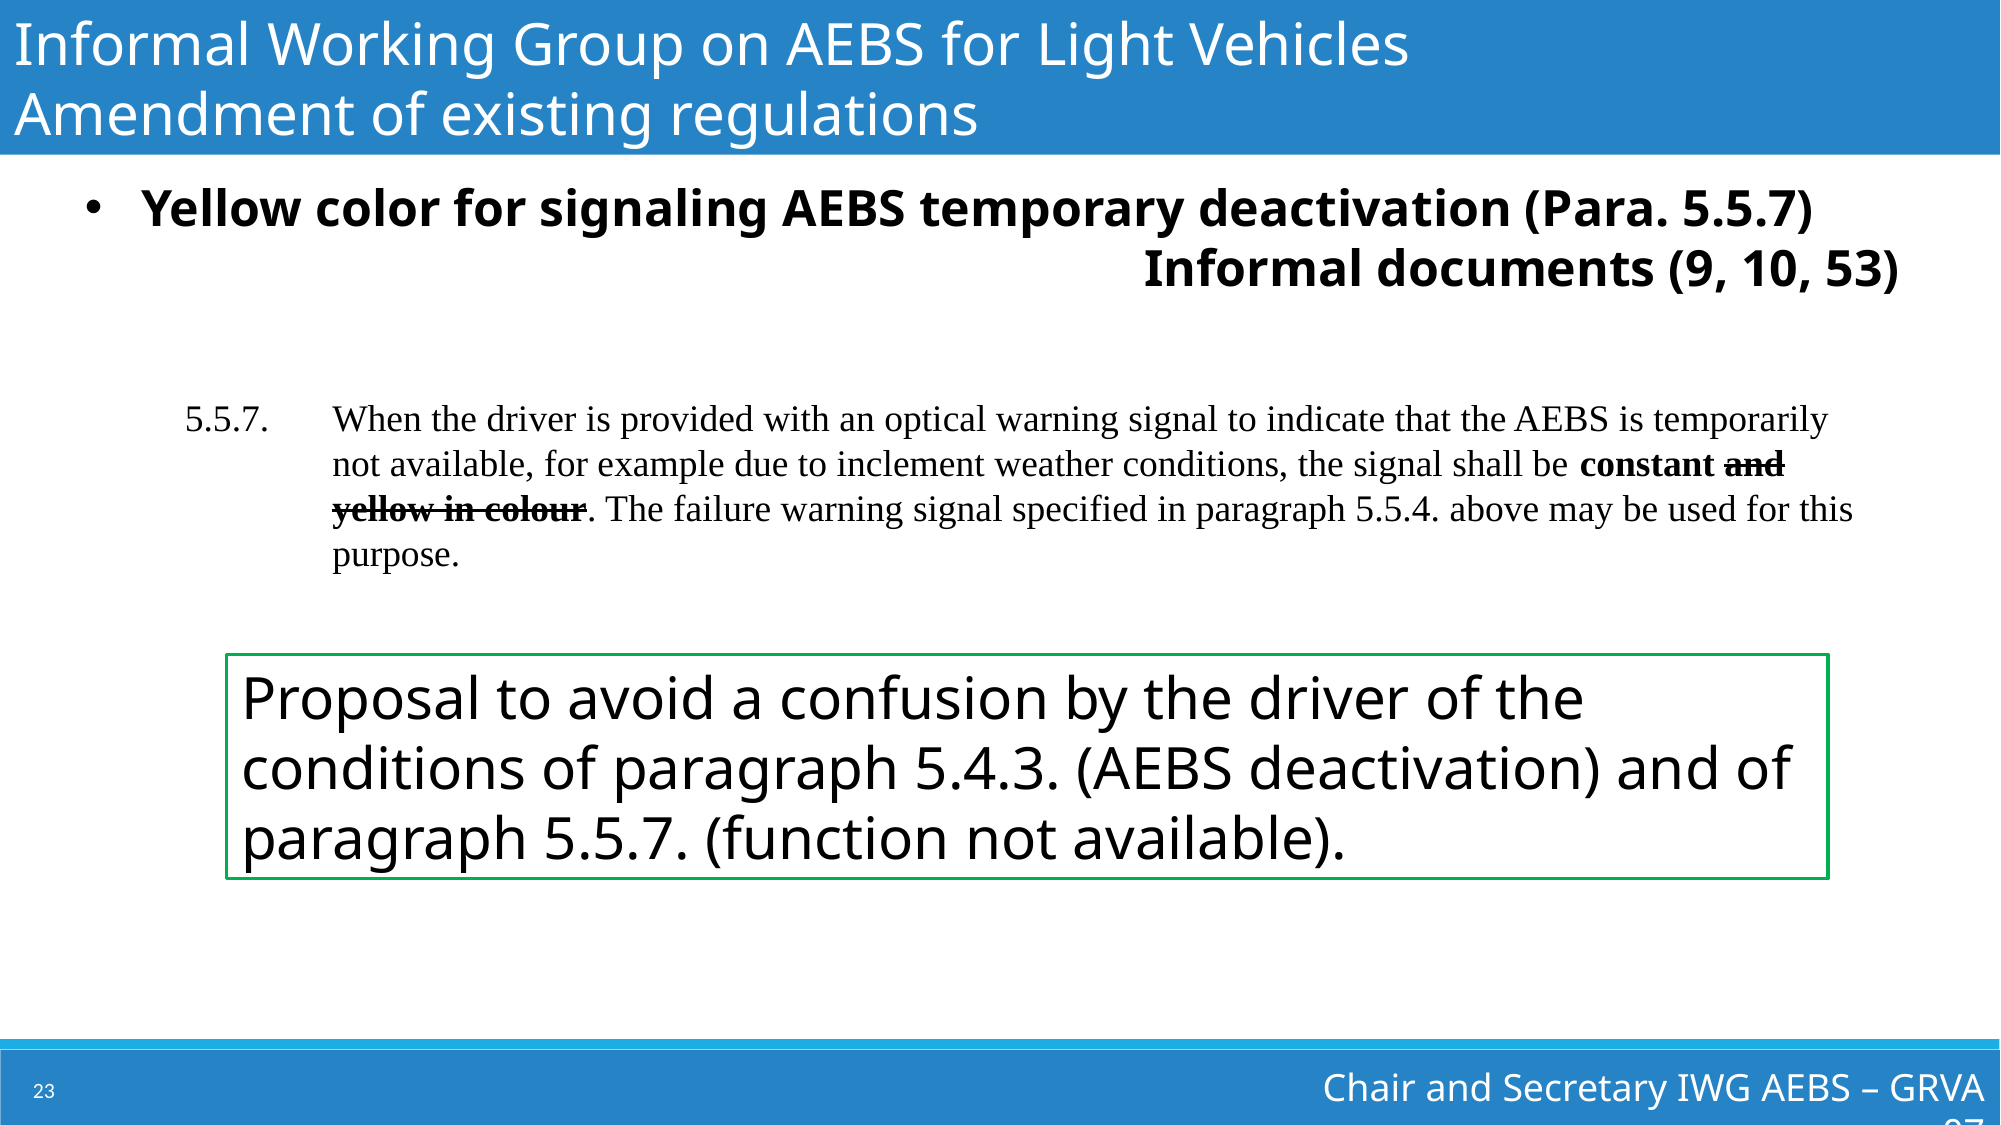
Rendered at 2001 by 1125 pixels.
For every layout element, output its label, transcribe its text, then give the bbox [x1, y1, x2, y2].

text_box 5.5.7. When the driver is provided with an optical warning signal to indicate that the AEBS is temporarily not available, for example due to inclement weather conditions, the signal shall be constant and yellow in colour. The failure warning signal specified in paragraph 5.5.4. above may be used for this purpose. [170, 386, 1885, 582]
text_box Proposal to avoid a confusion by the driver of the conditions of paragraph 5.4.3. (AEBS deactivation) and of paragraph 5.5.7. (function not available). [226, 654, 1829, 879]
text_box Yellow color for signaling AEBS temporary deactivation (Para. 5.5.7) Informal documents (9, 10, 53) [69, 169, 1971, 304]
slide_number 23 [0, 1059, 70, 1120]
text_box Chair and Secretary IWG AEBS – GRVA 07 [1263, 1056, 2000, 1125]
text_box Informal Working Group on AEBS for Light Vehicles Amendment of existing regulations [0, 0, 2000, 155]
